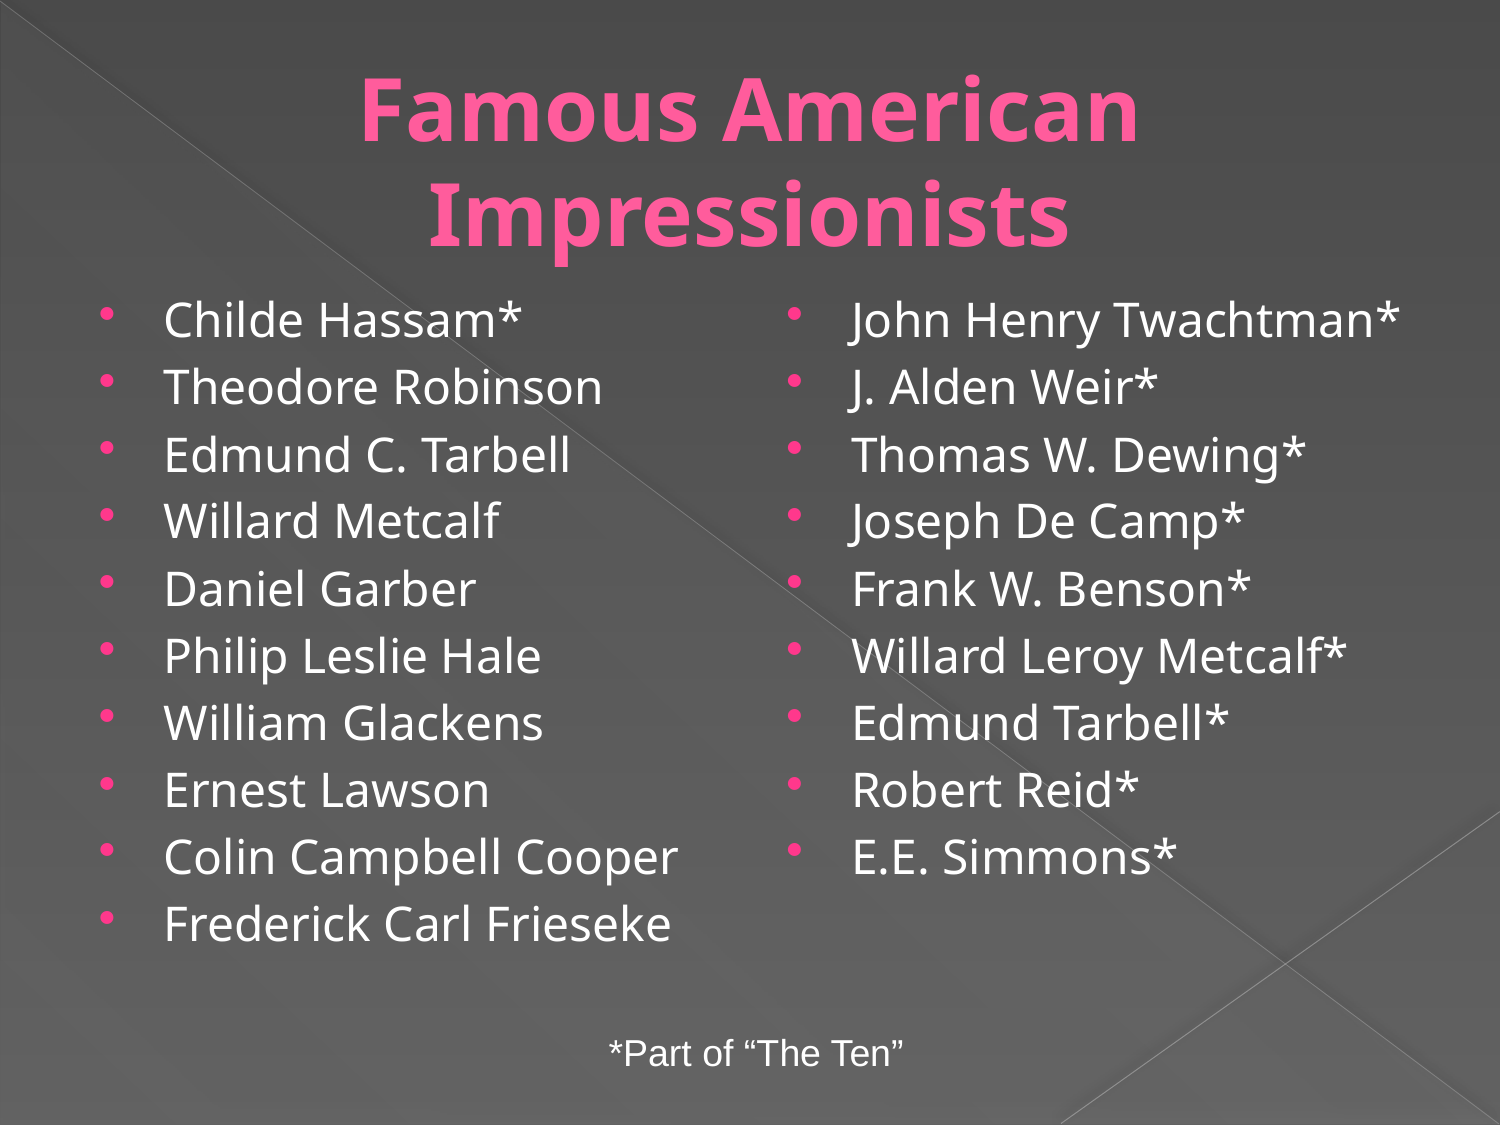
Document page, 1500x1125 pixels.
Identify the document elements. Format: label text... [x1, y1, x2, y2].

text_box *Part of “The Ten” [562, 1021, 950, 1082]
title Famous American Impressionists [75, 43, 1425, 274]
list John Henry Twachtman* J. Alden Weir* Thomas W. Dewing* Joseph De Camp* Frank W. Benson* Willard Leroy Metcalf* Edmund Tarbell* Robert Reid* E.E. Simmons* [762, 282, 1426, 1026]
list Childe Hassam* Theodore Robinson Edmund C. Tarbell Willard Metcalf Daniel Garber Philip Leslie Hale William Glackens Ernest Lawson Colin Campbell Cooper Frederick Carl Frieseke [74, 282, 738, 1026]
